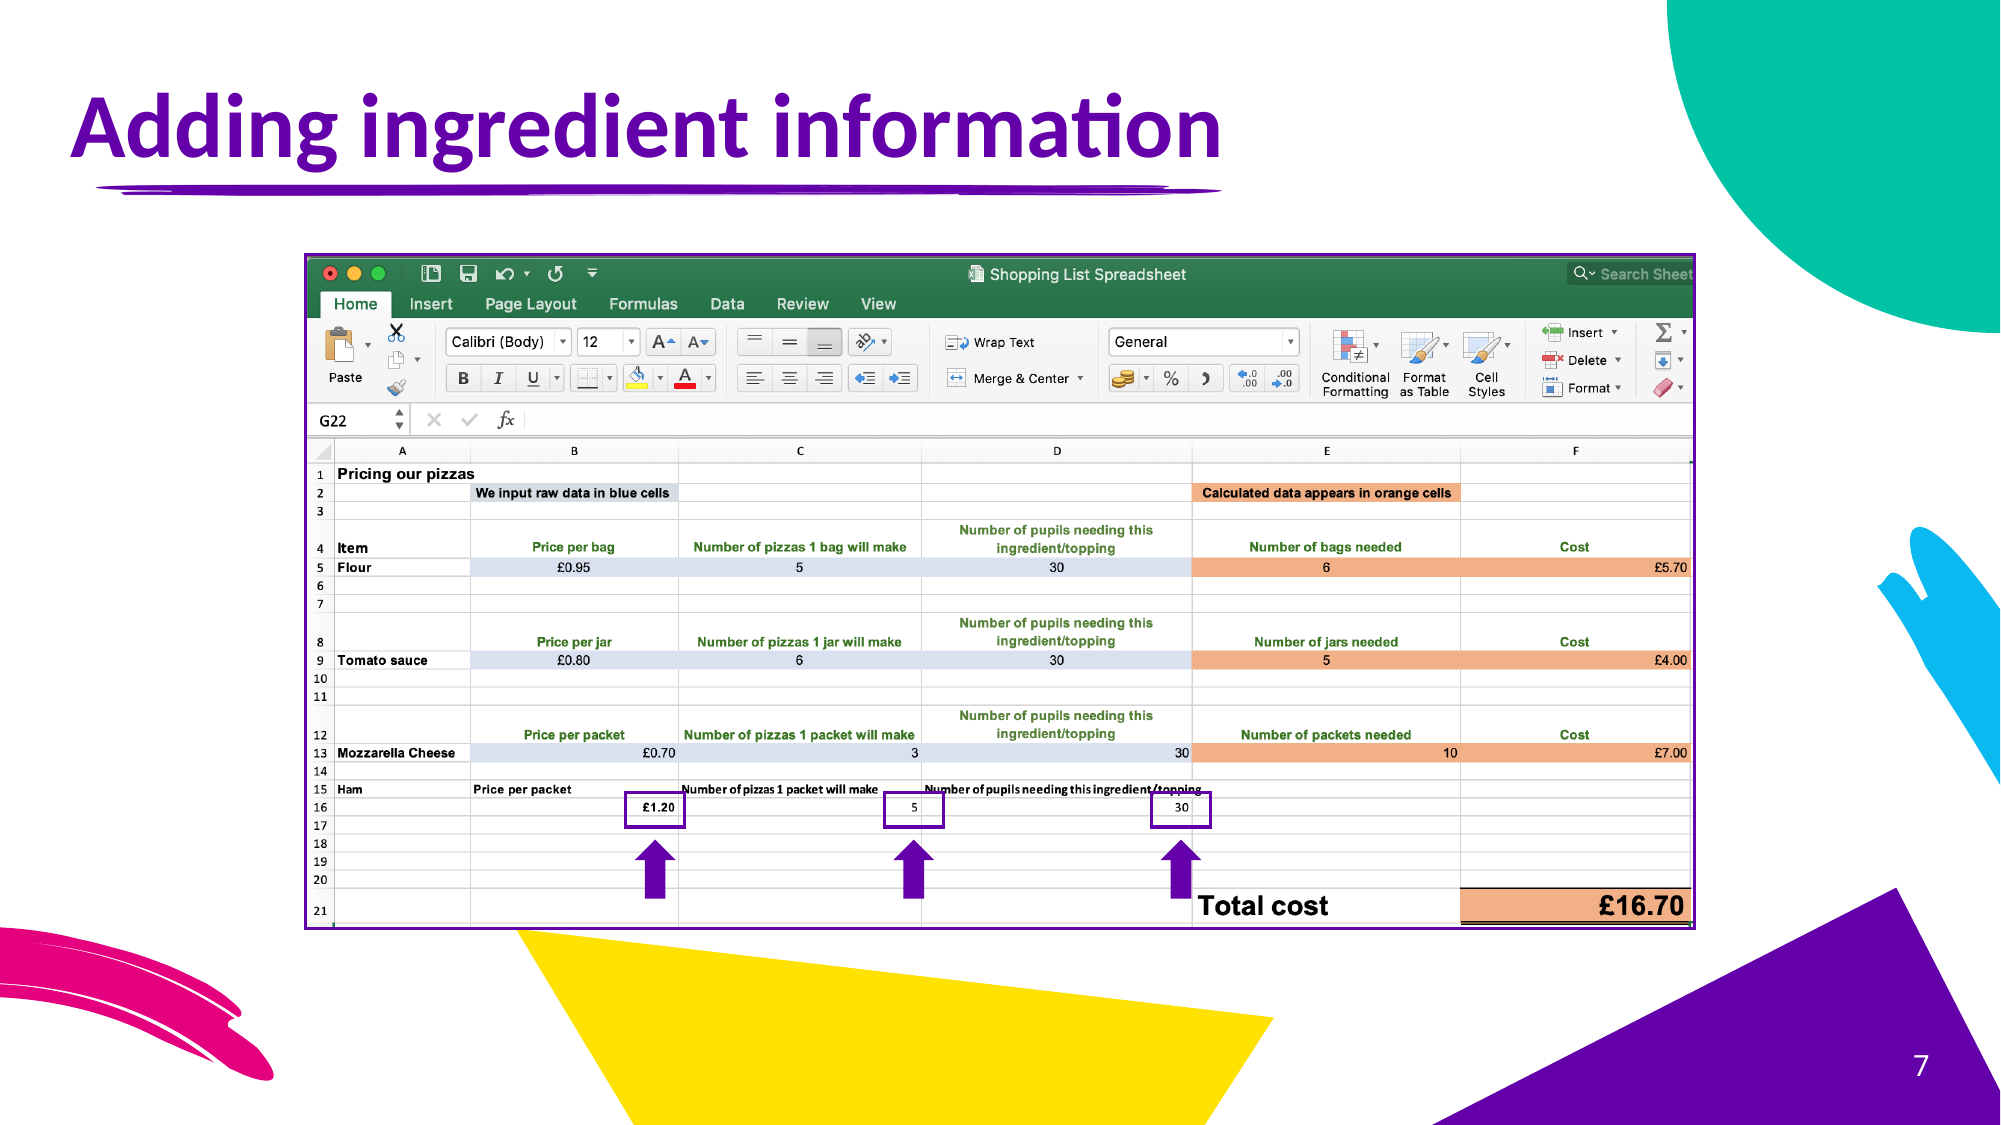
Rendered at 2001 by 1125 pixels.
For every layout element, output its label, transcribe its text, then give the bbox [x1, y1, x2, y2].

slide_number 7 [1673, 1037, 1945, 1097]
picture [306, 255, 1693, 928]
title Adding ingredient information [55, 30, 1619, 226]
